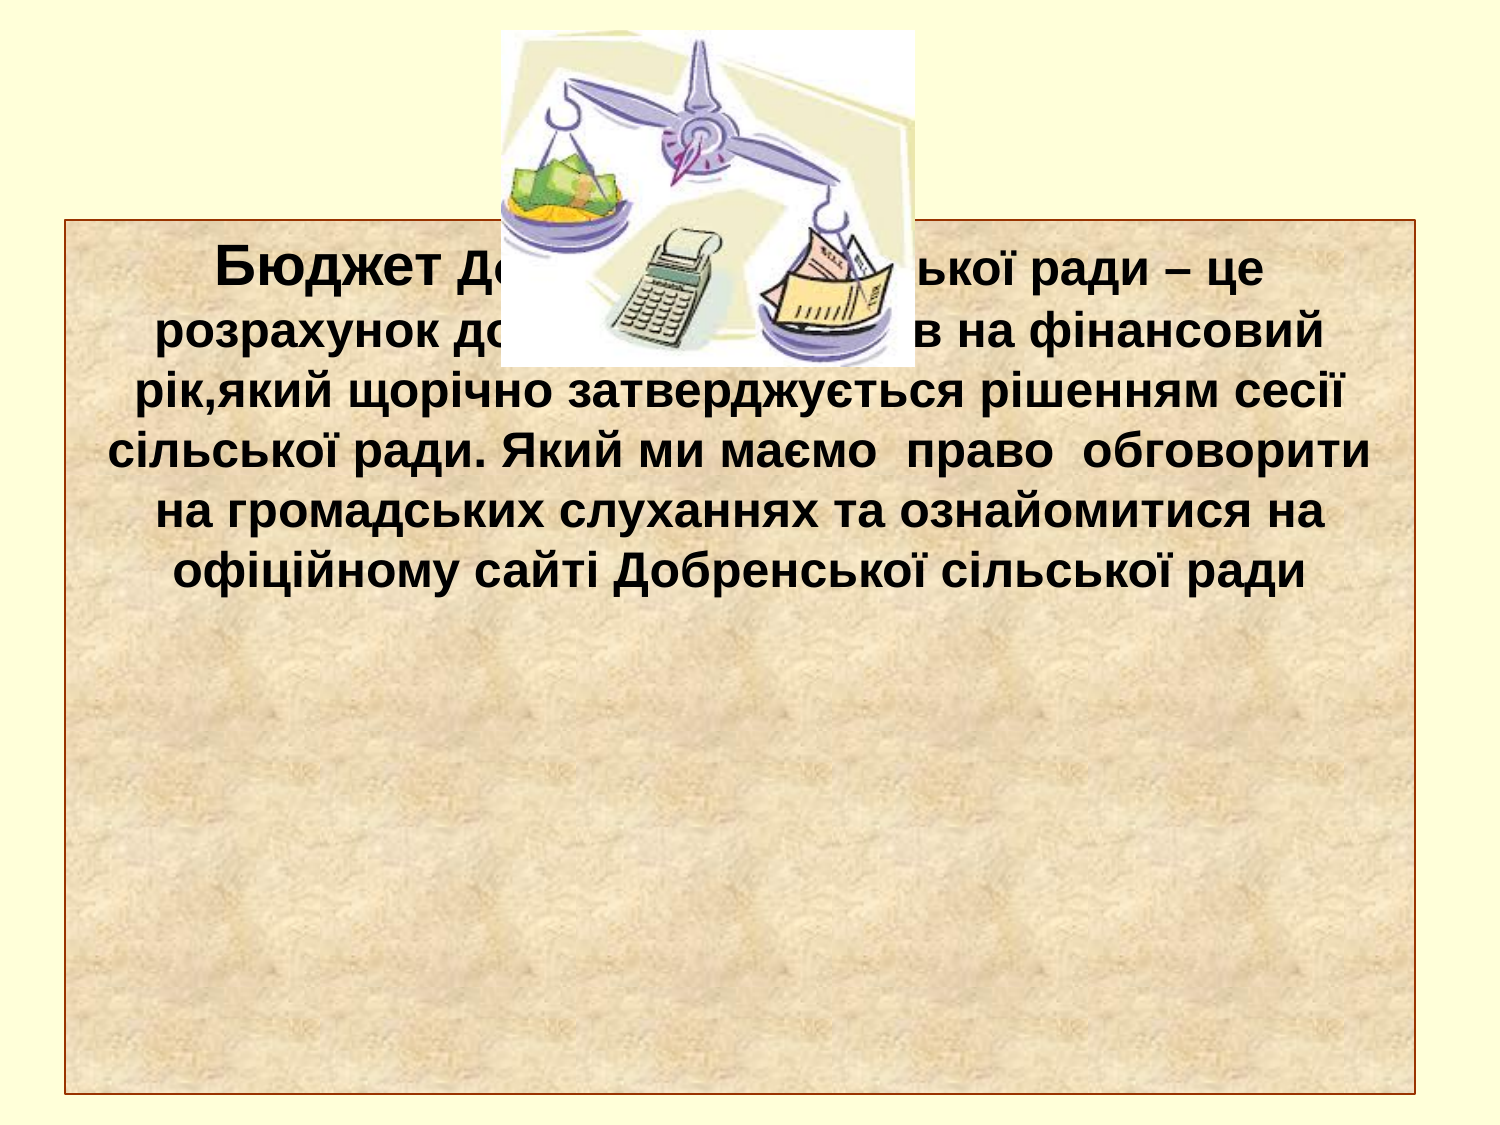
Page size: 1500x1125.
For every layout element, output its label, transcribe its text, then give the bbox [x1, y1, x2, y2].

list Бюджет Добренської сільської ради – це розрахунок доходів та видатків на фінансовий рік,який щорічно затверджується рішенням сесії сільської ради. Який ми маємо право обговорити на громадських слуханнях та ознайомитися на офіційному сайті Добренської сільської ради [64, 219, 1416, 1095]
picture [501, 30, 916, 368]
